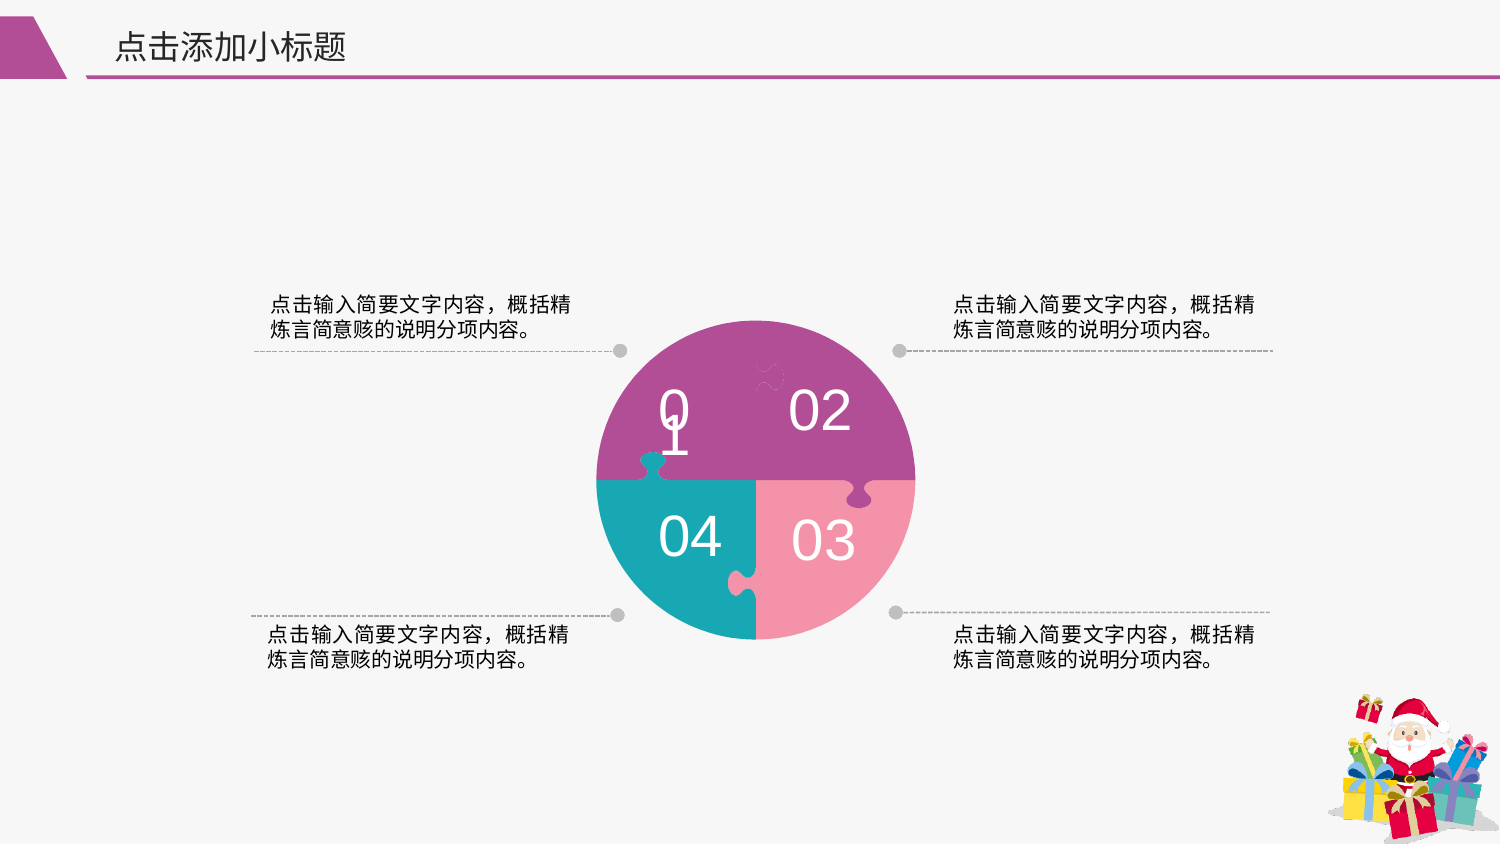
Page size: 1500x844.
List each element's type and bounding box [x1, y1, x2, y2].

text_box [0, 0, 1500, 844]
